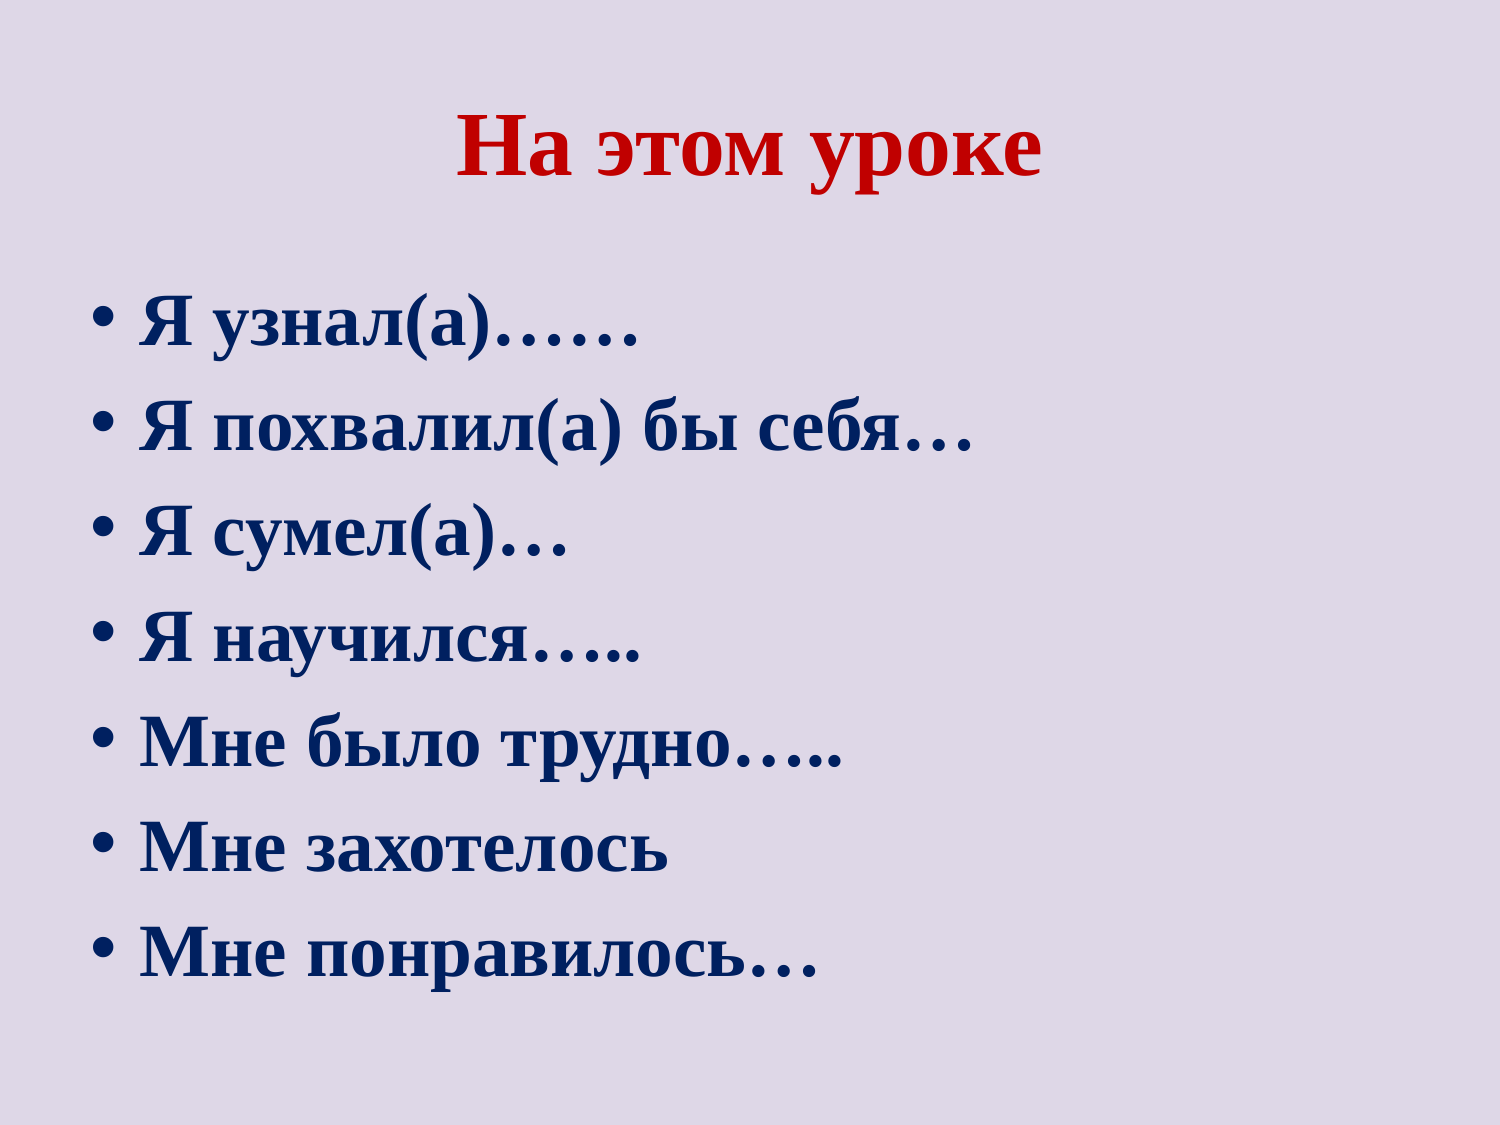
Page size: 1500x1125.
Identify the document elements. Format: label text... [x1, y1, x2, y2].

list Я узнал(а)…… Я похвалил(а) бы себя… Я сумел(а)… Я научился….. Мне было трудно….. Мне захотелось Мне понравилось… [75, 262, 1425, 1005]
title На этом уроке [75, 45, 1425, 233]
